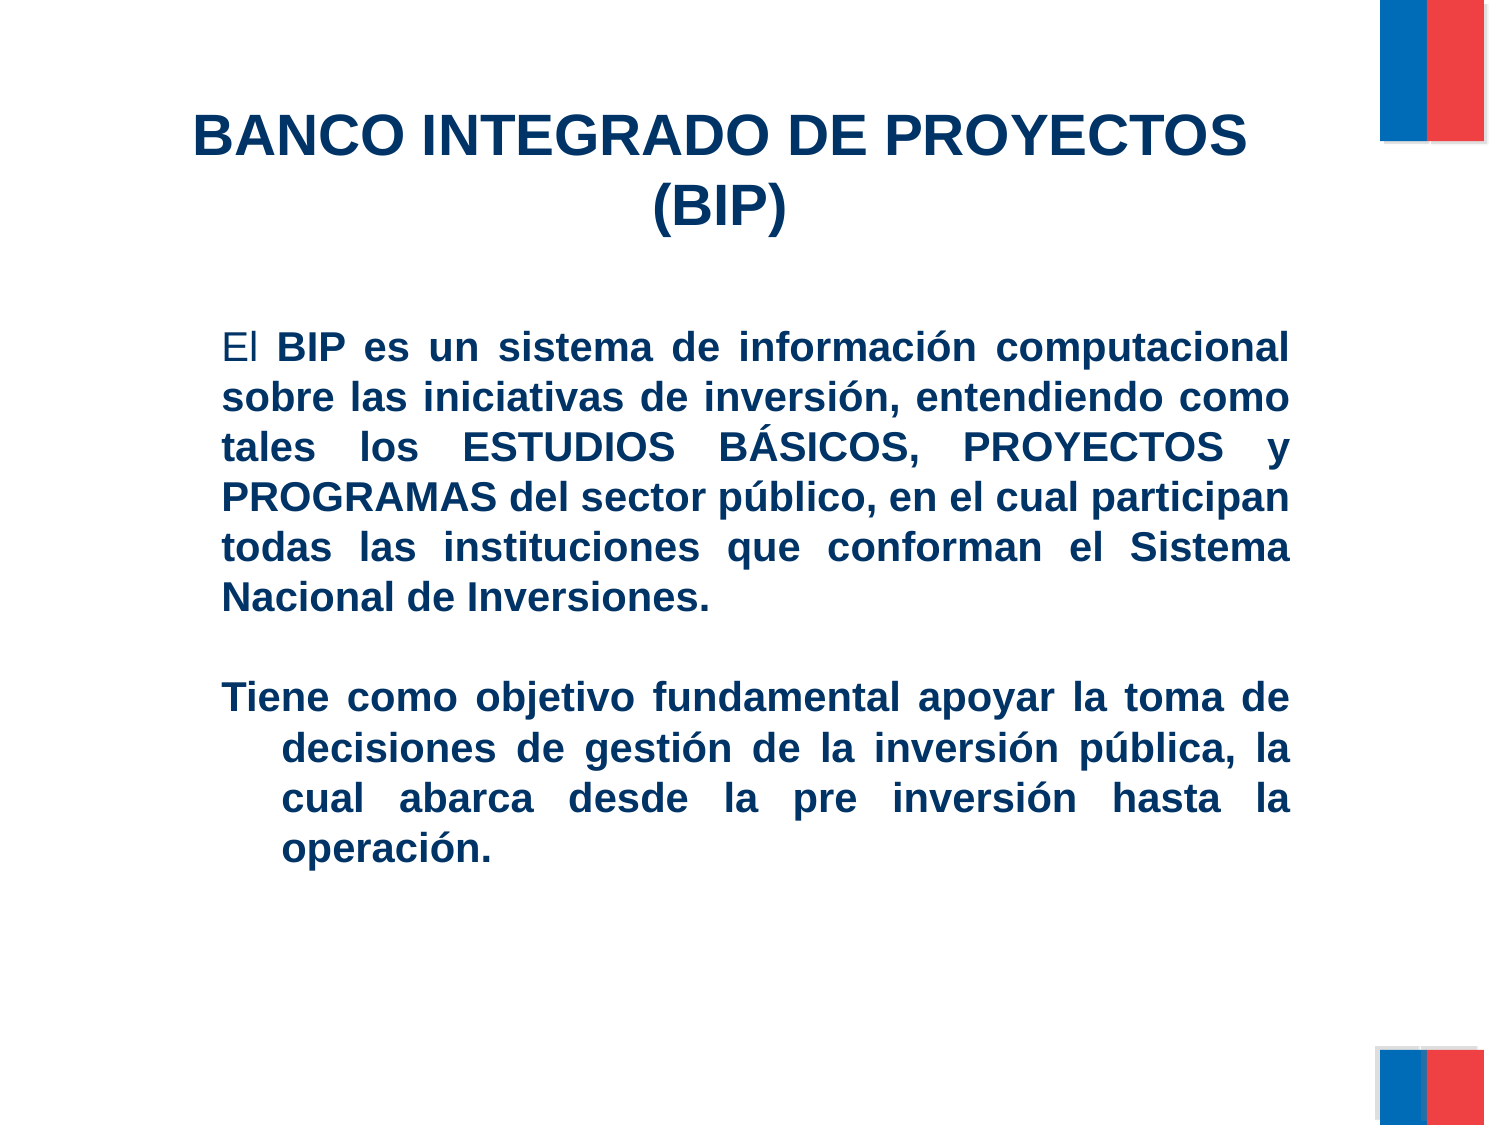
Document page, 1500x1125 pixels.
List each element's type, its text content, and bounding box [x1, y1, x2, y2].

text_box El BIP es un sistema de información computacional sobre las iniciativas de inversión, entendiendo como tales los ESTUDIOS BÁSICOS, PROYECTOS y PROGRAMAS del sector público, en el cual participan todas las instituciones que conforman el Sistema Nacional de Inversiones. Tiene como objetivo fundamental apoyar la toma de decisiones de gestión de la inversión pública, la cual abarca desde la pre inversión hasta la operación. [206, 312, 1306, 1058]
text_box BANCO INTEGRADO DE PROYECTOS (BIP) [135, 90, 1306, 245]
